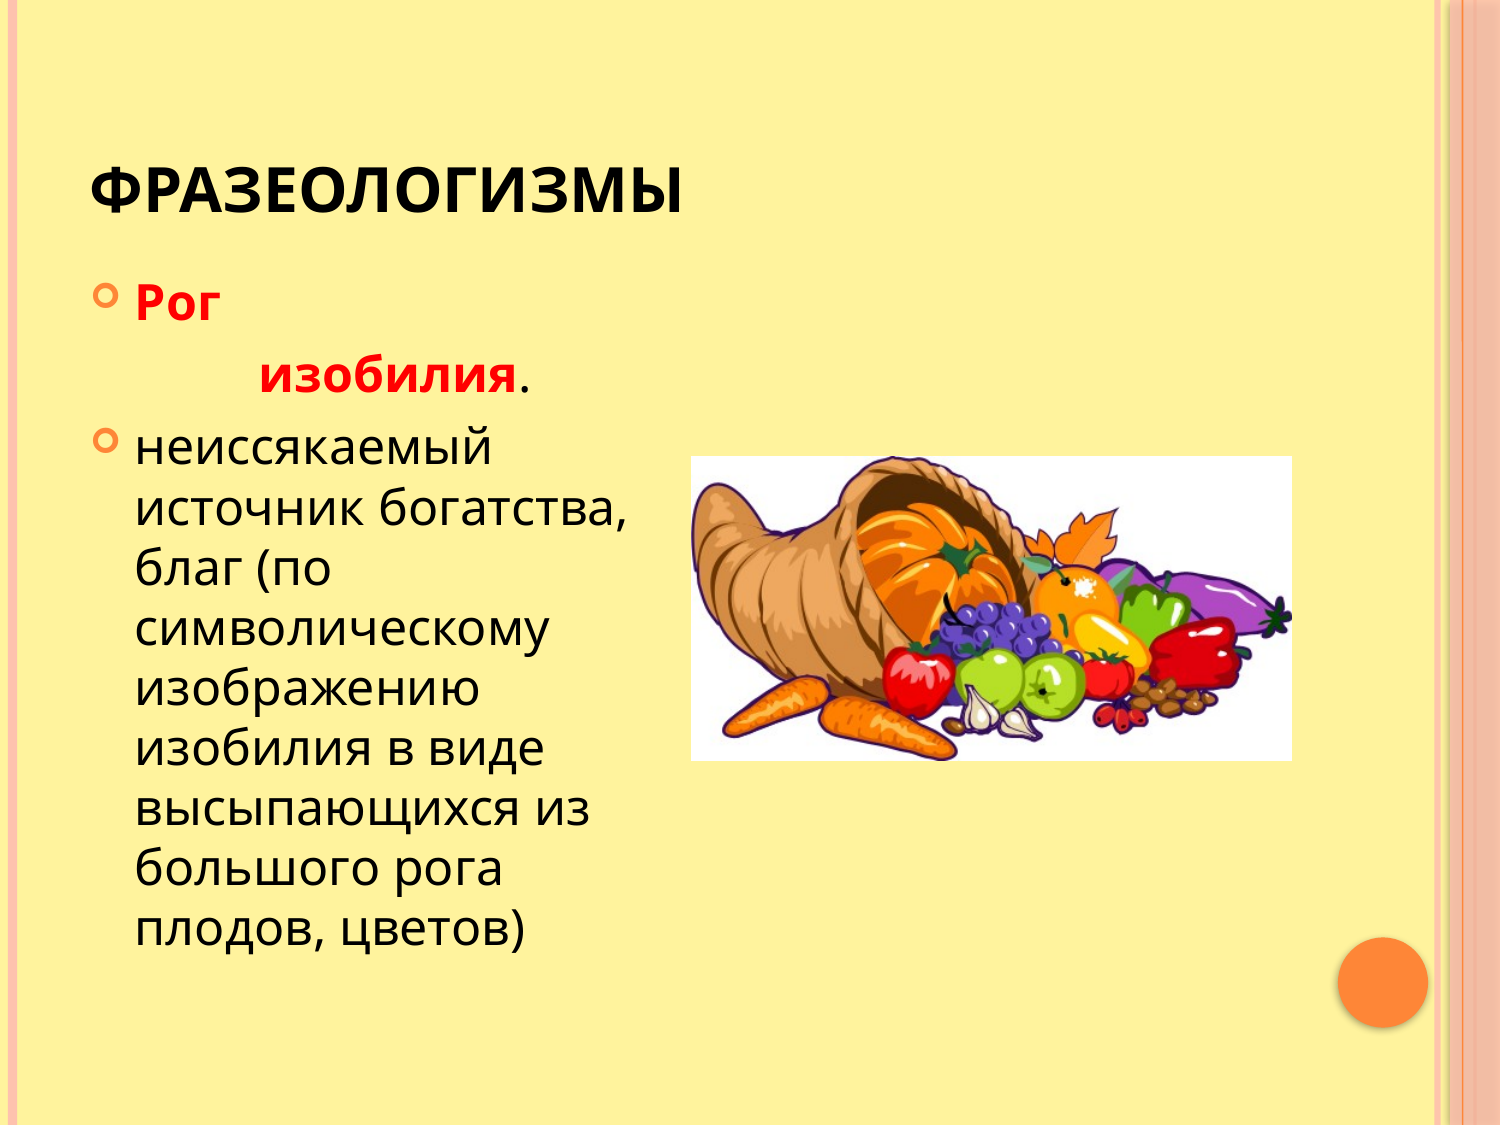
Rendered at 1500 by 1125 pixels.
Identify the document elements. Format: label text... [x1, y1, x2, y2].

list Рог изобилия. неиссякаемый источник богатства, благ (по символическому изображению изобилия в виде высыпающихся из большого рога плодов, цветов) [74, 262, 676, 1013]
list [690, 456, 1292, 762]
title Фразеологизмы [75, 45, 1300, 233]
